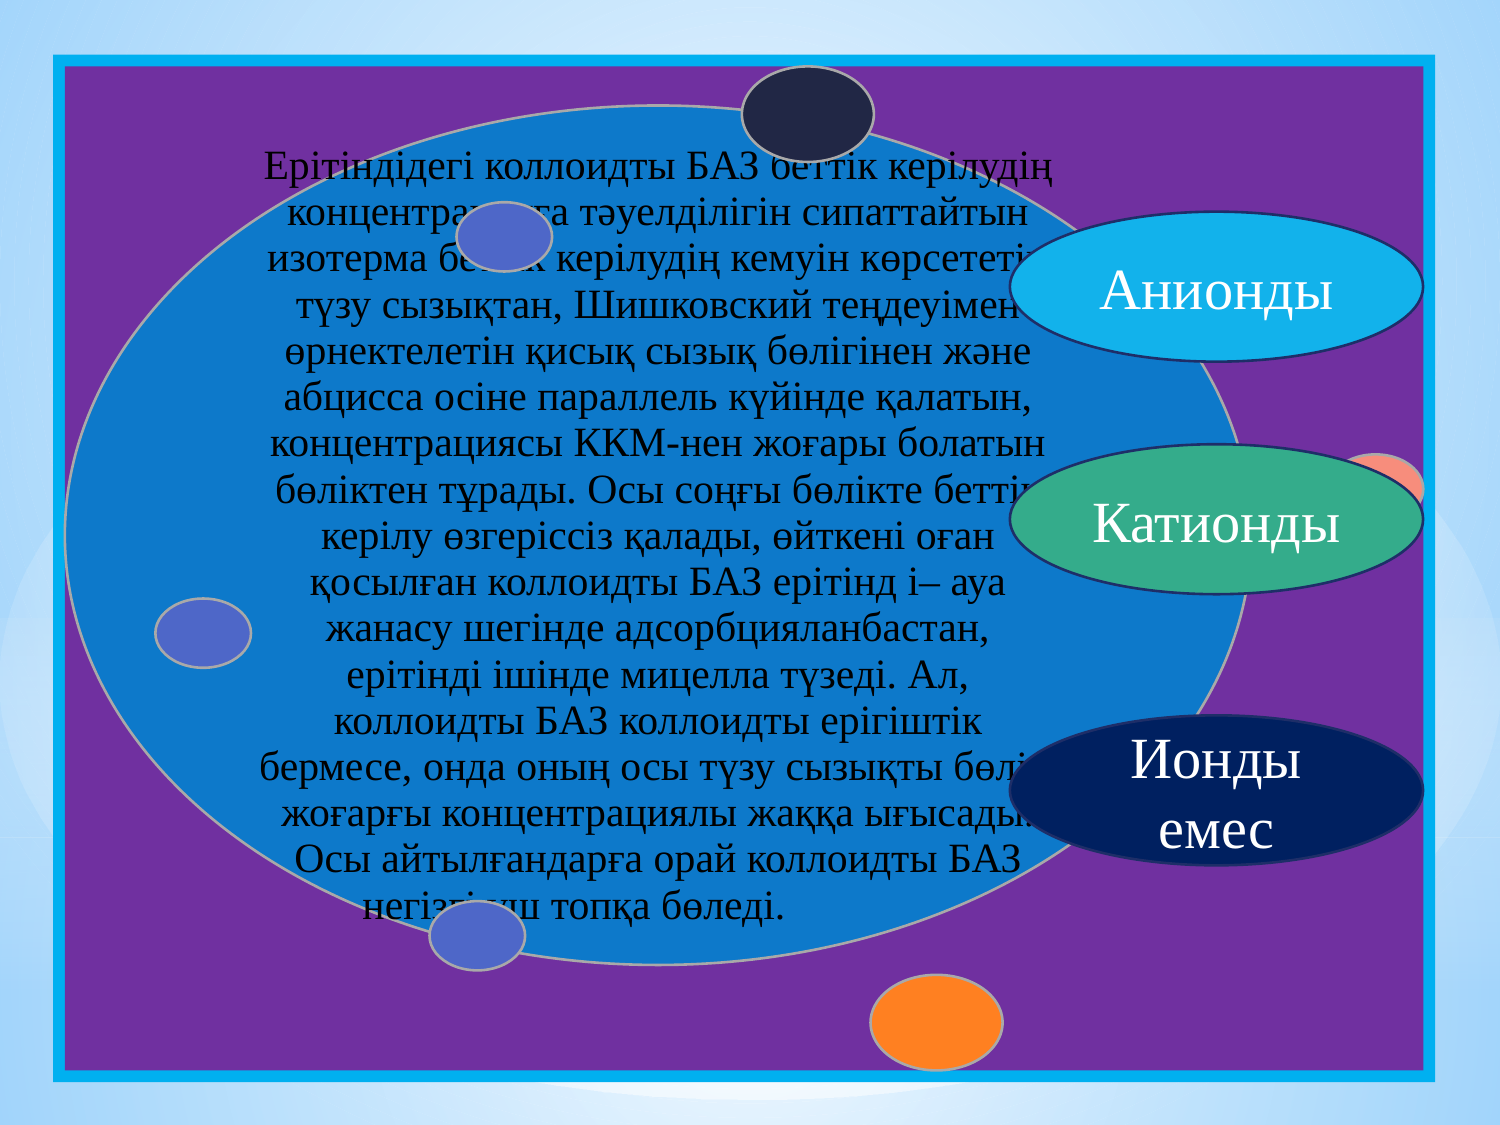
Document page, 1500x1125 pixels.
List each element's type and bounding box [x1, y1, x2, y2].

text_box [64, 66, 1424, 1071]
list [52, 54, 1436, 1083]
